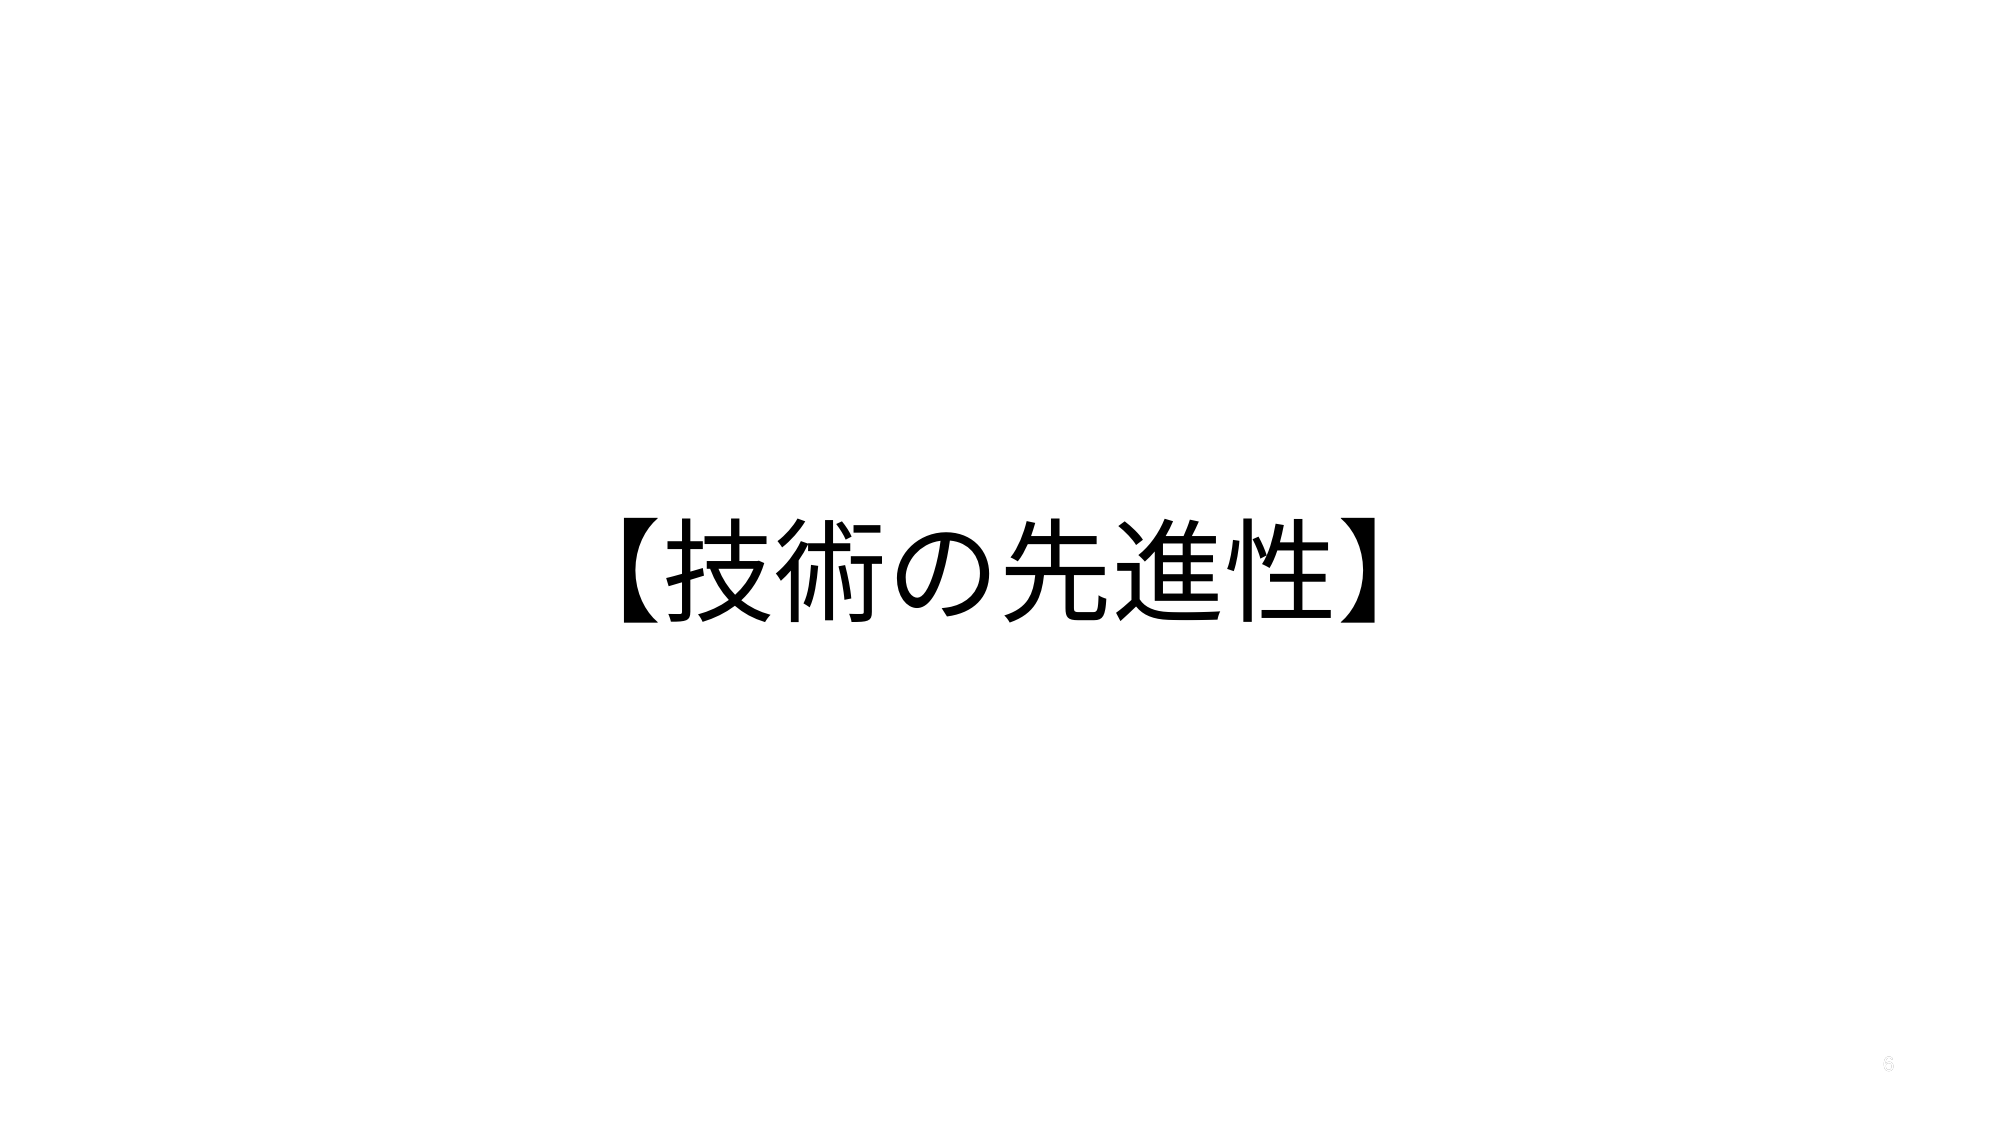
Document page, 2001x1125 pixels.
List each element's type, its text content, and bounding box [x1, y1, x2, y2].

text_box 【技術の先進性】 [153, 299, 1847, 826]
